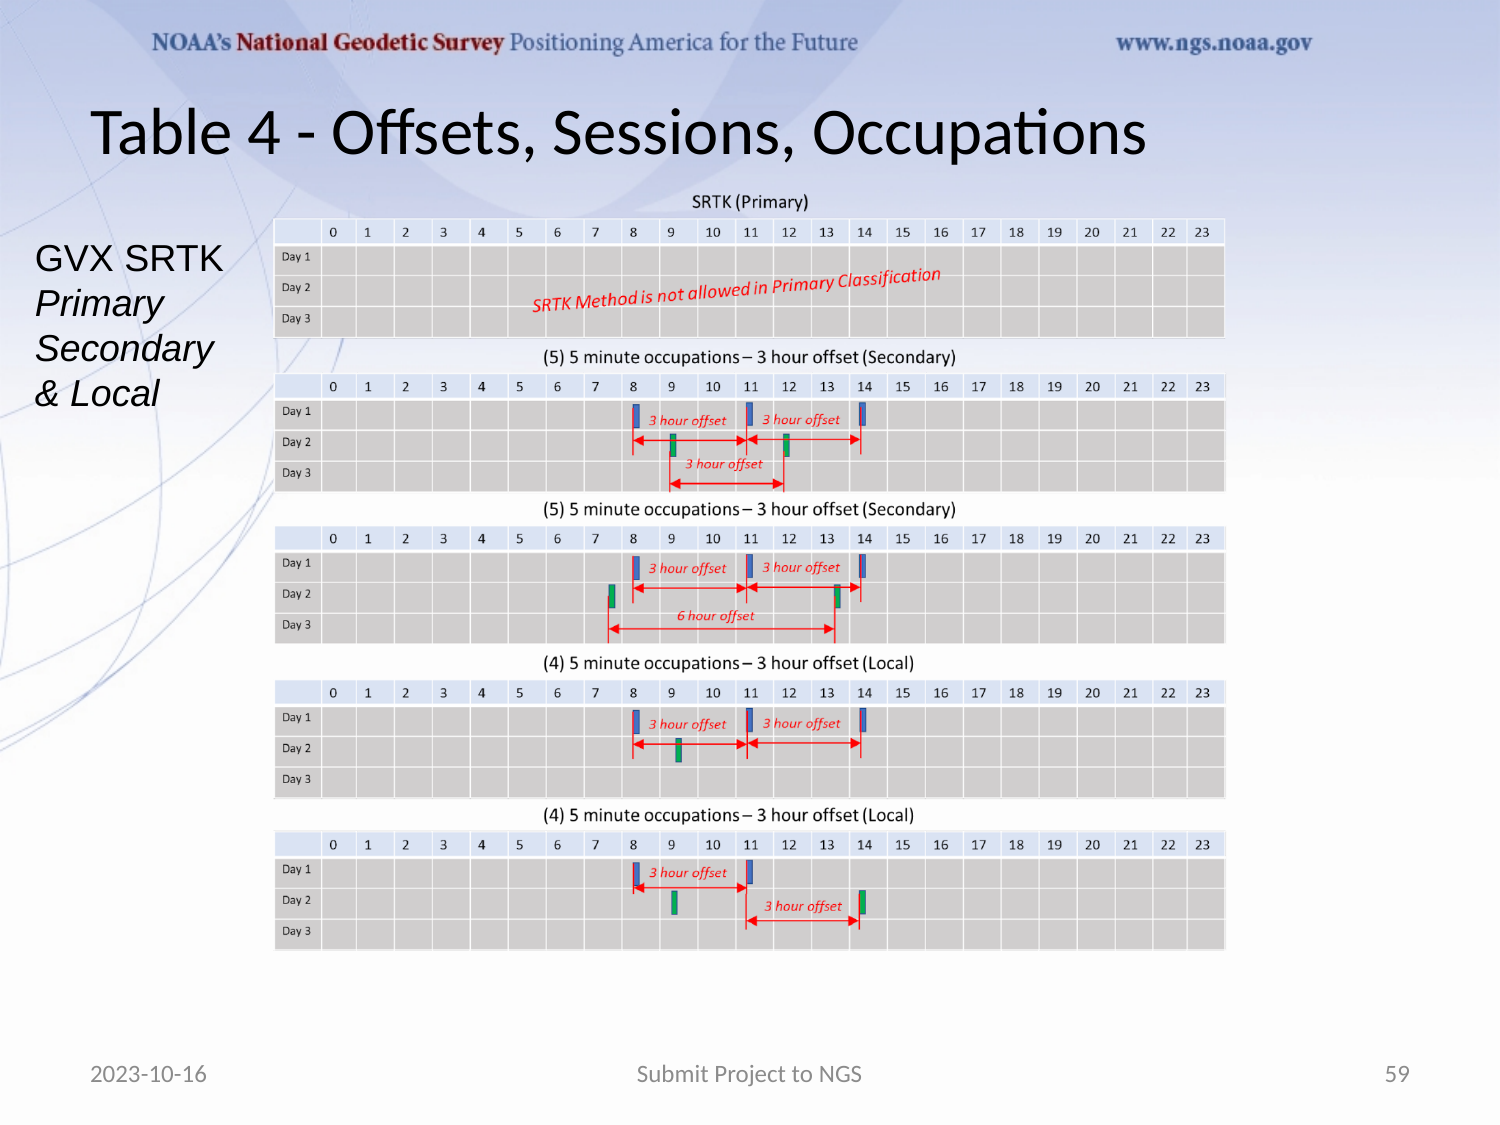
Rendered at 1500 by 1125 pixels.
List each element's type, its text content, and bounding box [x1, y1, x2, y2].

title Table 4 - Offsets, Sessions, Occupations [74, 74, 1426, 181]
text_box GVX SRTK Primary Secondary & Local [19, 226, 247, 422]
footer Submit Project to NGS [512, 1042, 988, 1103]
picture [0, 0, 1500, 1125]
slide_number 59 [1074, 1042, 1425, 1103]
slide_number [75, 1042, 425, 1103]
